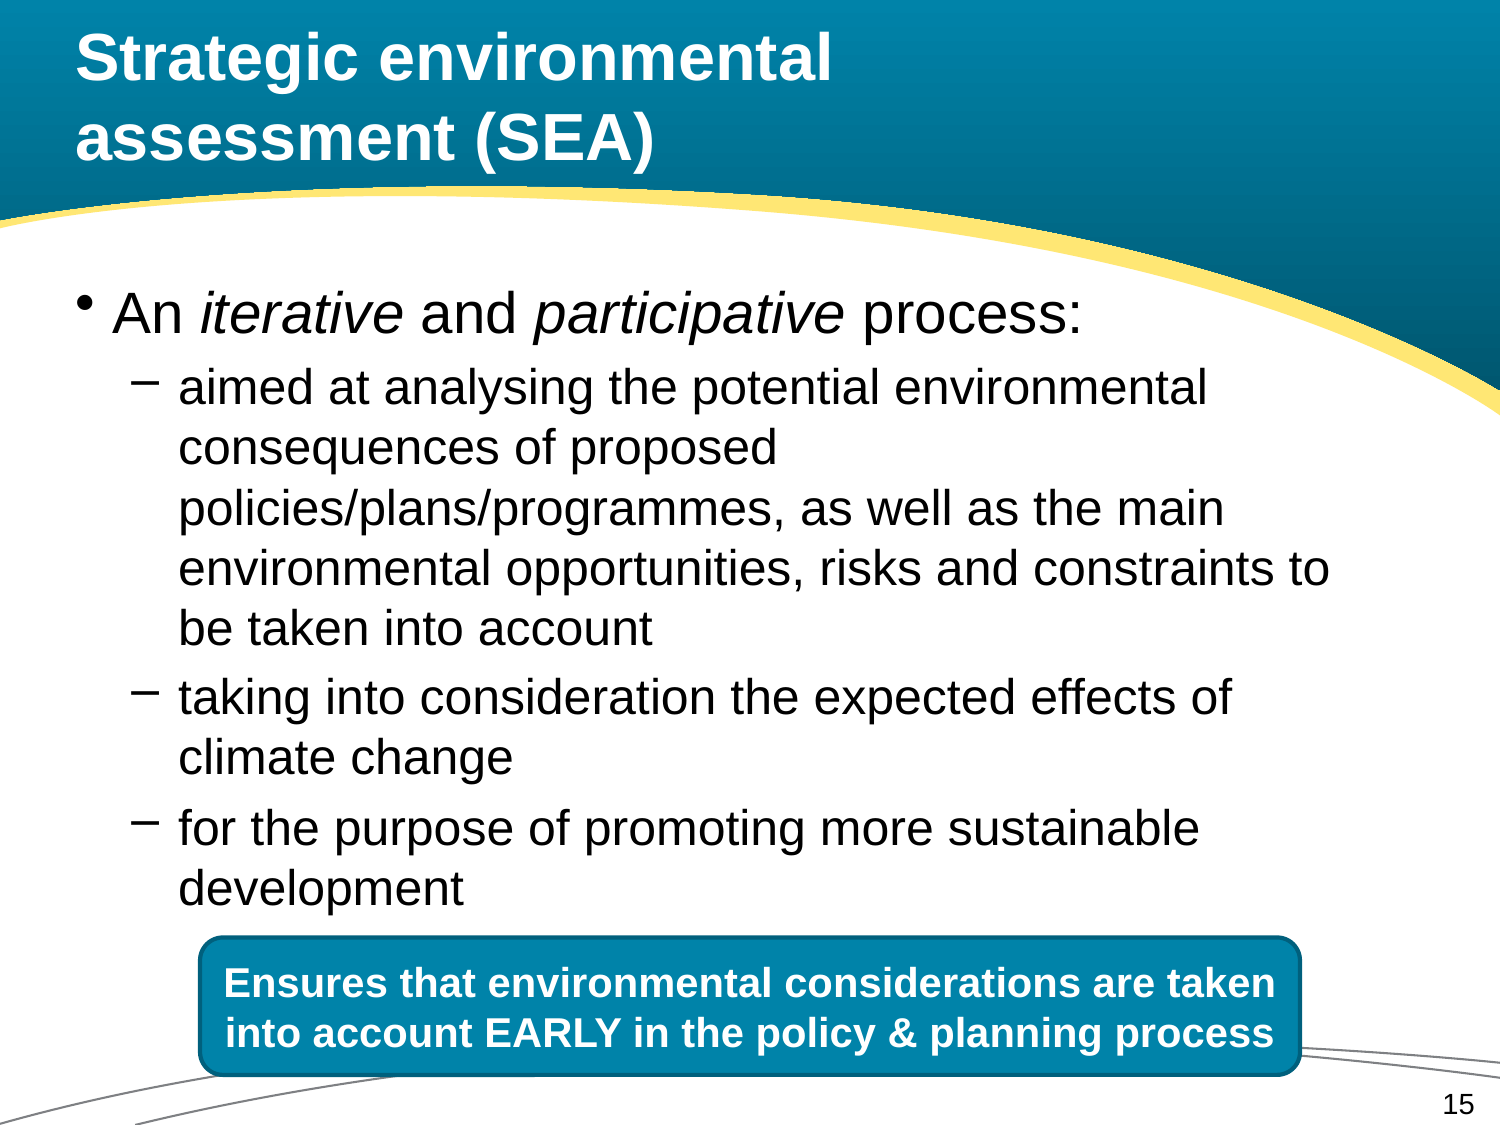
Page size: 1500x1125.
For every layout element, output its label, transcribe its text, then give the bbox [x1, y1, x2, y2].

text_box Ensures that environmental considerations are taken into account EARLY in the policy & planning process [197, 935, 1303, 1078]
slide_number 15 [999, 1084, 1476, 1113]
list An iterative and participative process: aimed at analysing the potential environmental consequences of proposed policies/plans/programmes, as well as the main environmental opportunities, risks and constraints to be taken into account taking into consideration the expected effects of climate change for the purpose of promoting more sustainable development [74, 274, 1401, 1063]
title Strategic environmental assessment (SEA) [74, 0, 1476, 188]
